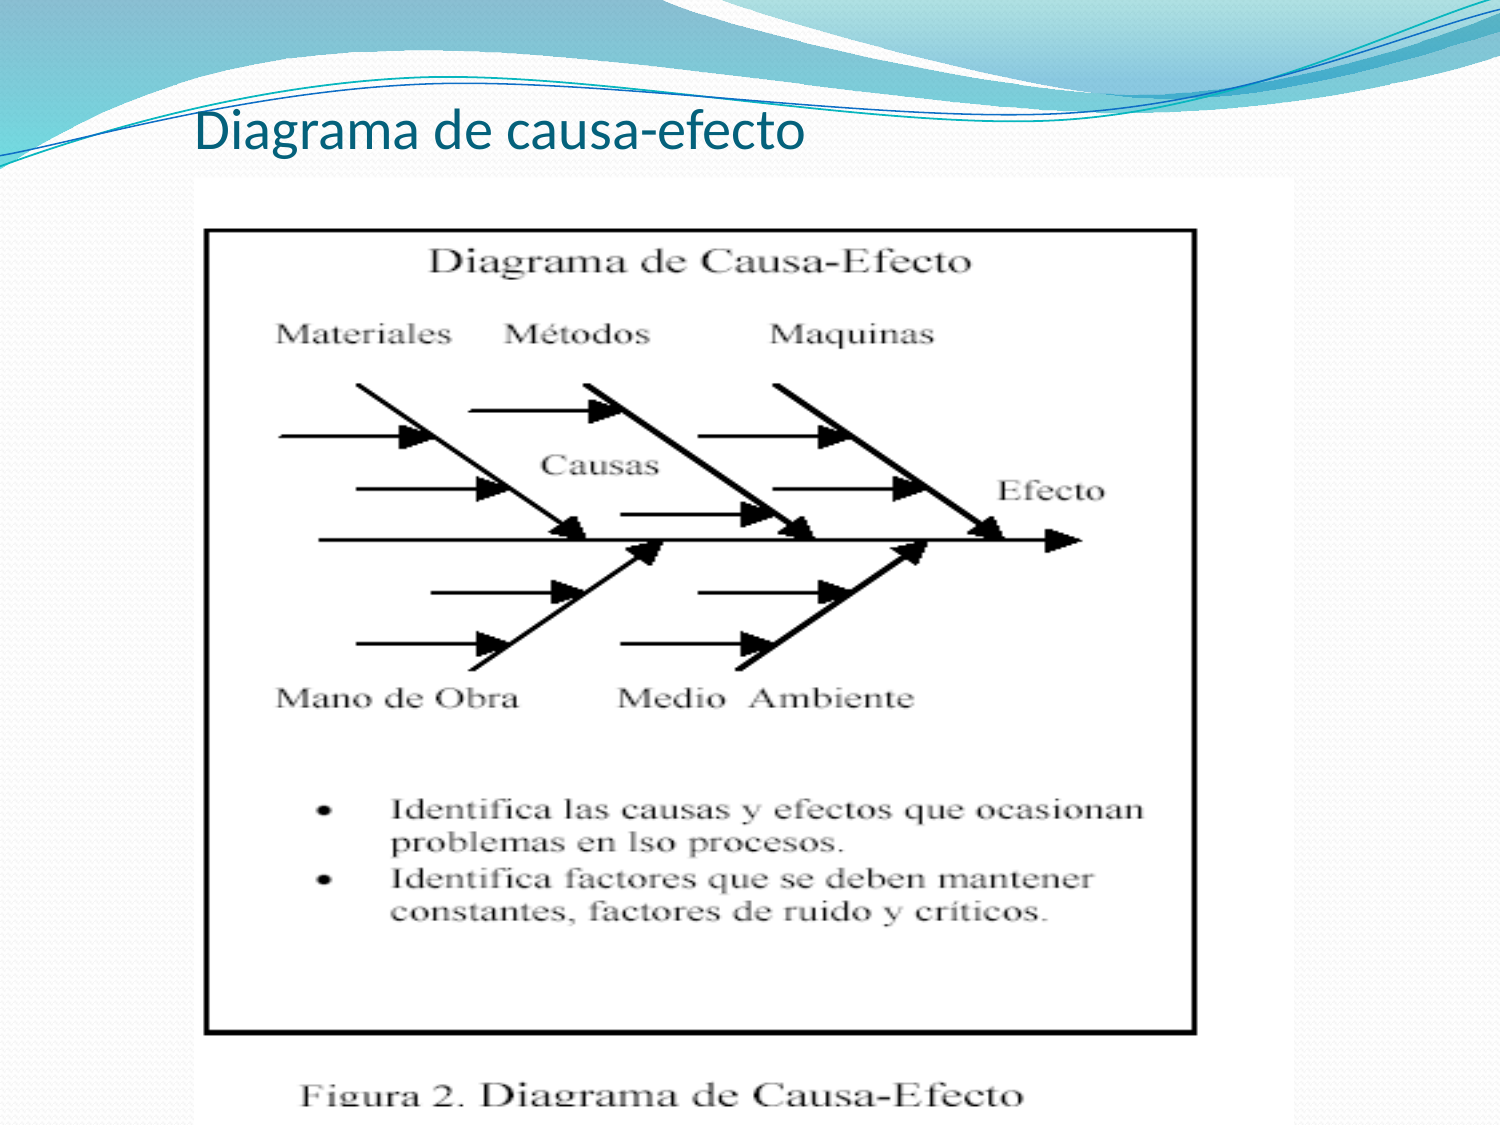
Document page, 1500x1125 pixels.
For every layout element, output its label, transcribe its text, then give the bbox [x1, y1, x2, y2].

picture [194, 178, 1294, 1125]
title Diagrama de causa-efecto [194, 54, 1438, 162]
